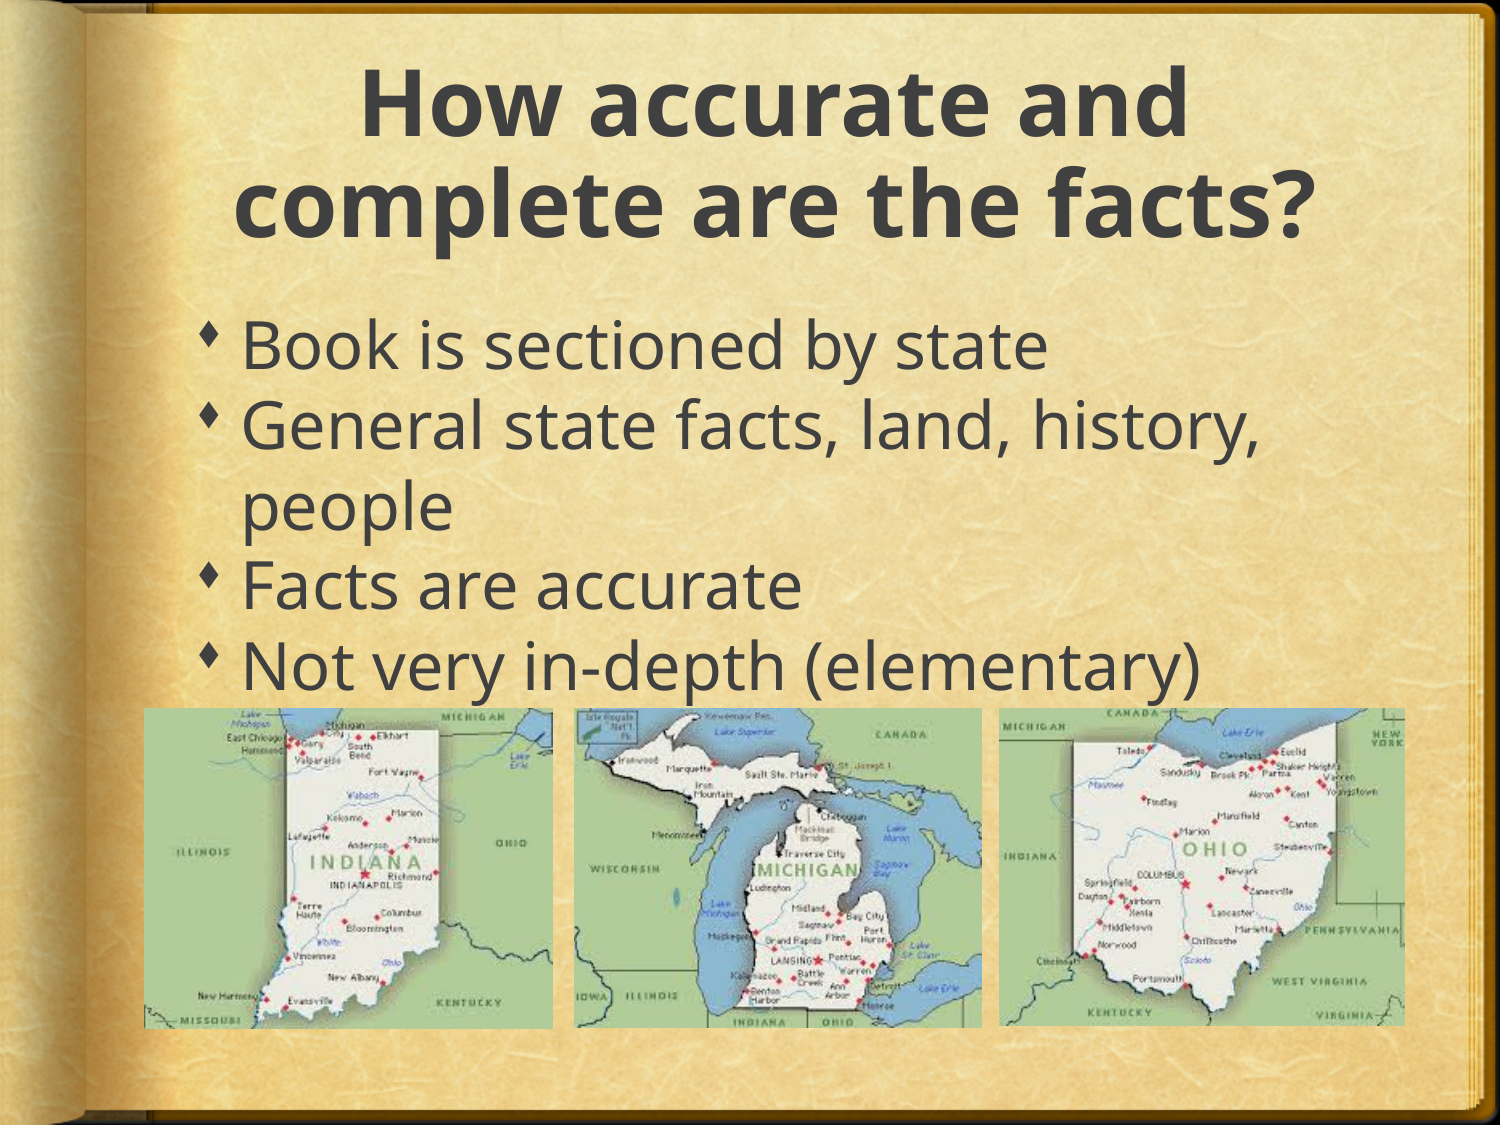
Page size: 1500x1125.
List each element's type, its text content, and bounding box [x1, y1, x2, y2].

list Book is sectioned by state General state facts, land, history, people Facts are accurate Not very in-depth (elementary) [178, 295, 1372, 1005]
title How accurate and complete are the facts? [178, 45, 1372, 265]
picture [0, 0, 1500, 1125]
